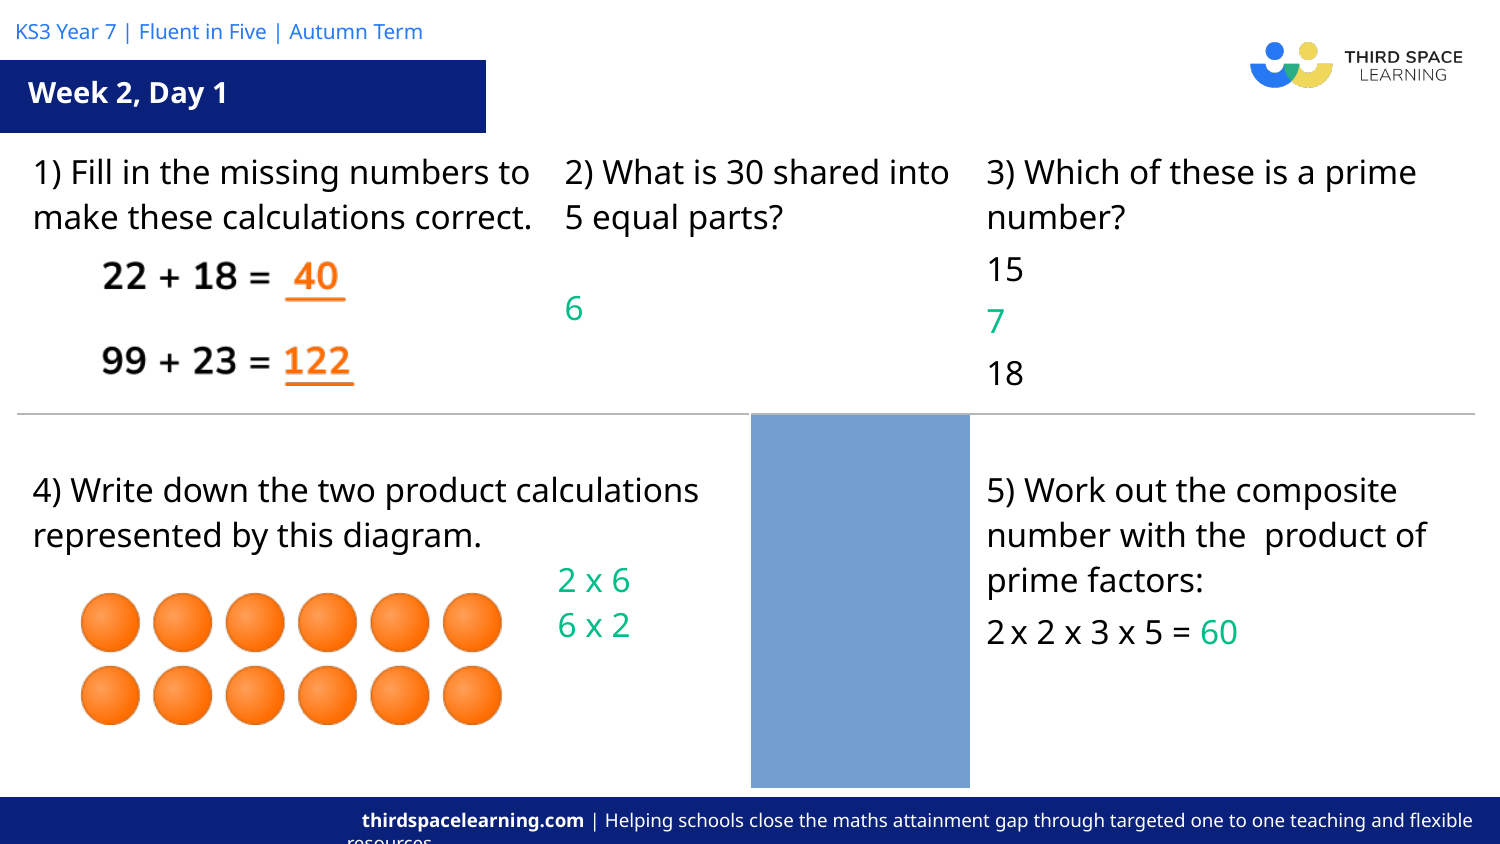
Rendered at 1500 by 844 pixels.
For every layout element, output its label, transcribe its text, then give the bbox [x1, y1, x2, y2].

picture [79, 591, 503, 725]
table_cell 5) Work out the composite number with the product of prime factors: 2 x 2 x 3 x 5 = 60 [972, 415, 1474, 787]
table_header 1) Fill in the missing numbers to make these calculations correct. [19, 142, 549, 413]
table_header 2) What is 30 shared into 5 equal parts? 6 [550, 142, 970, 413]
table_header 3) Which of these is a prime number? 15 7 18 [972, 142, 1474, 413]
text_box Week 2, Day 1 [13, 59, 383, 125]
picture [100, 251, 355, 386]
picture [1250, 33, 1465, 99]
table_cell 4) Write down the two product calculations represented by this diagram. 2 x 6 6 x 2 [19, 415, 749, 787]
